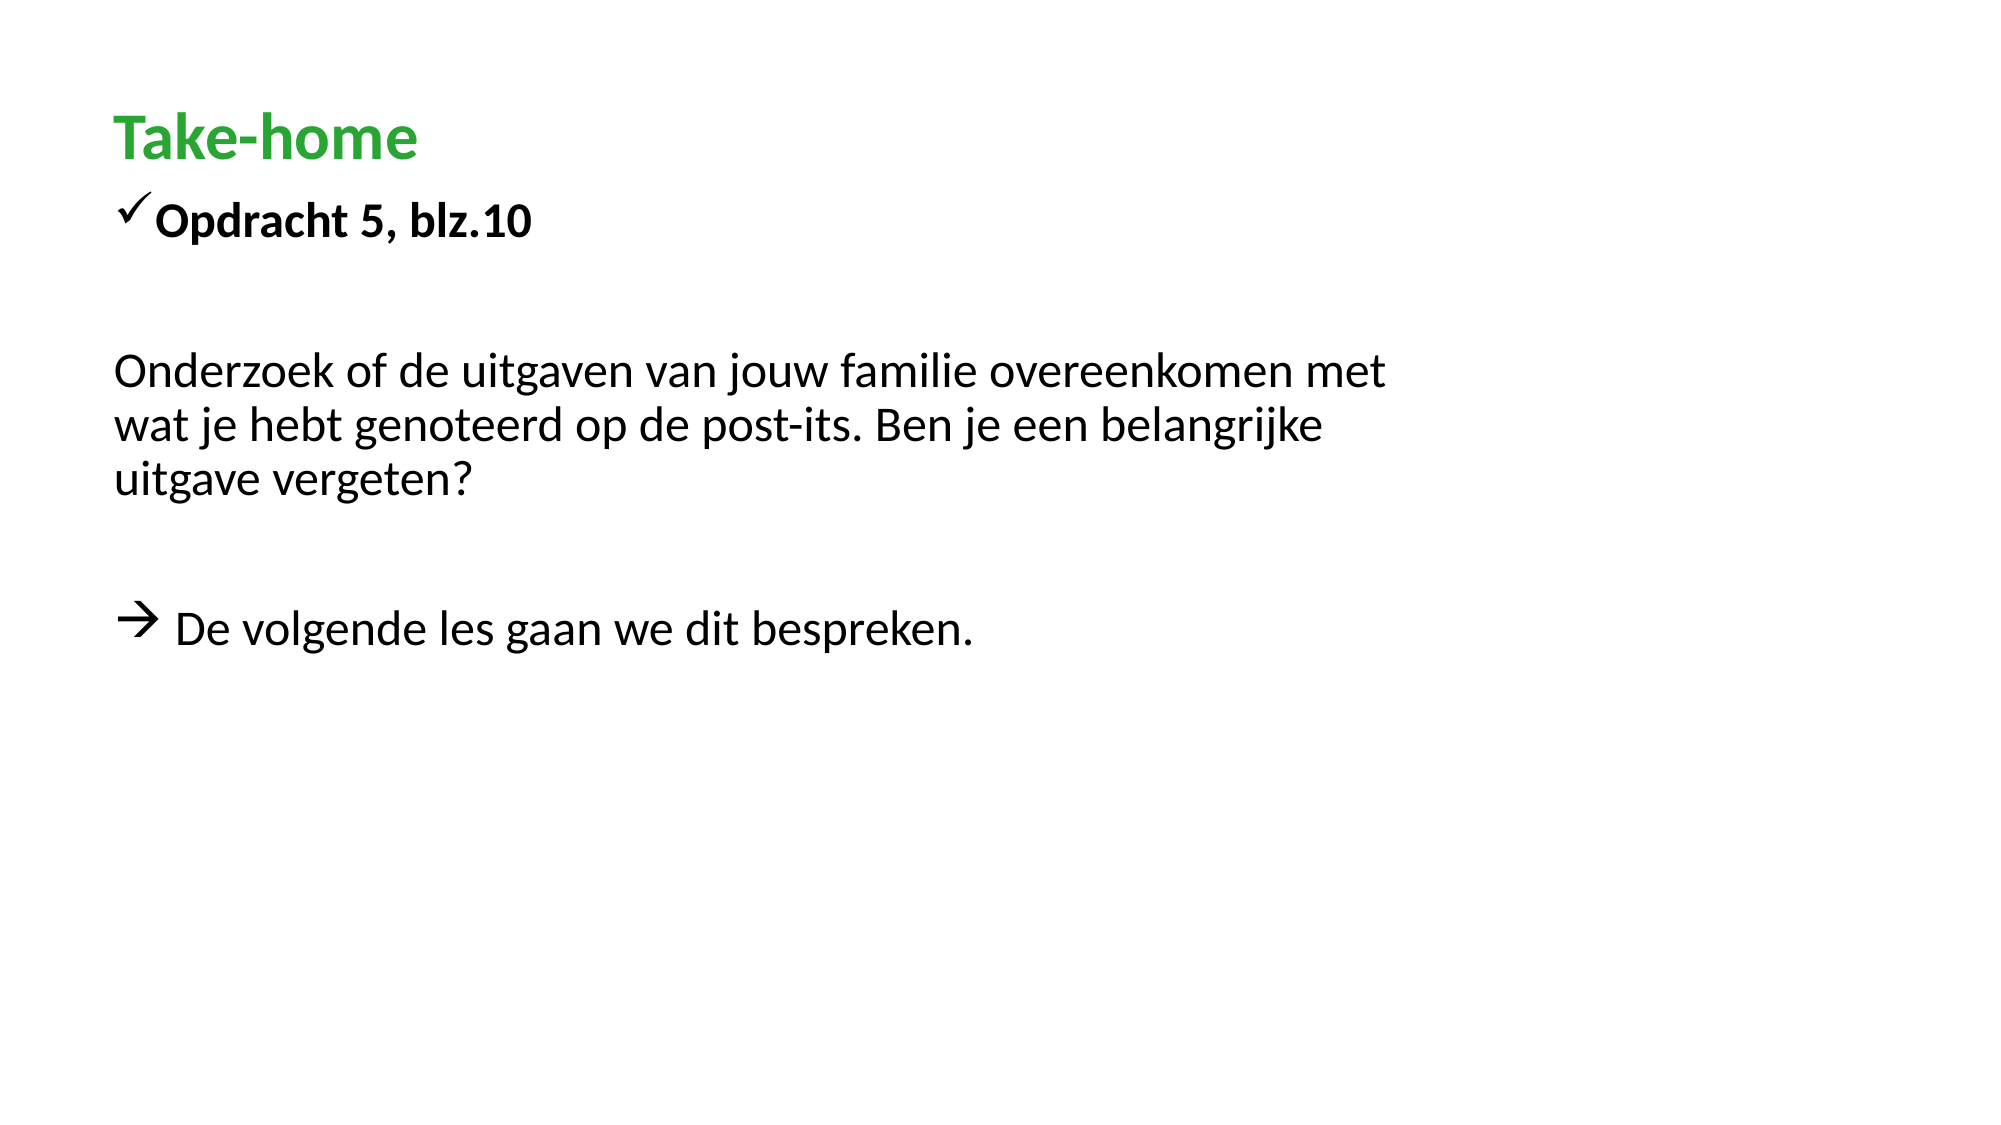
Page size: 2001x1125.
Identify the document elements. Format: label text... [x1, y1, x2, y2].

text_box Take-home Opdracht 5, blz.10 Onderzoek of de uitgaven van jouw familie overeenkomen met wat je hebt genoteerd op de post-its. Ben je een belangrijke uitgave vergeten? De volgende les gaan we dit bespreken. [113, 101, 1393, 654]
